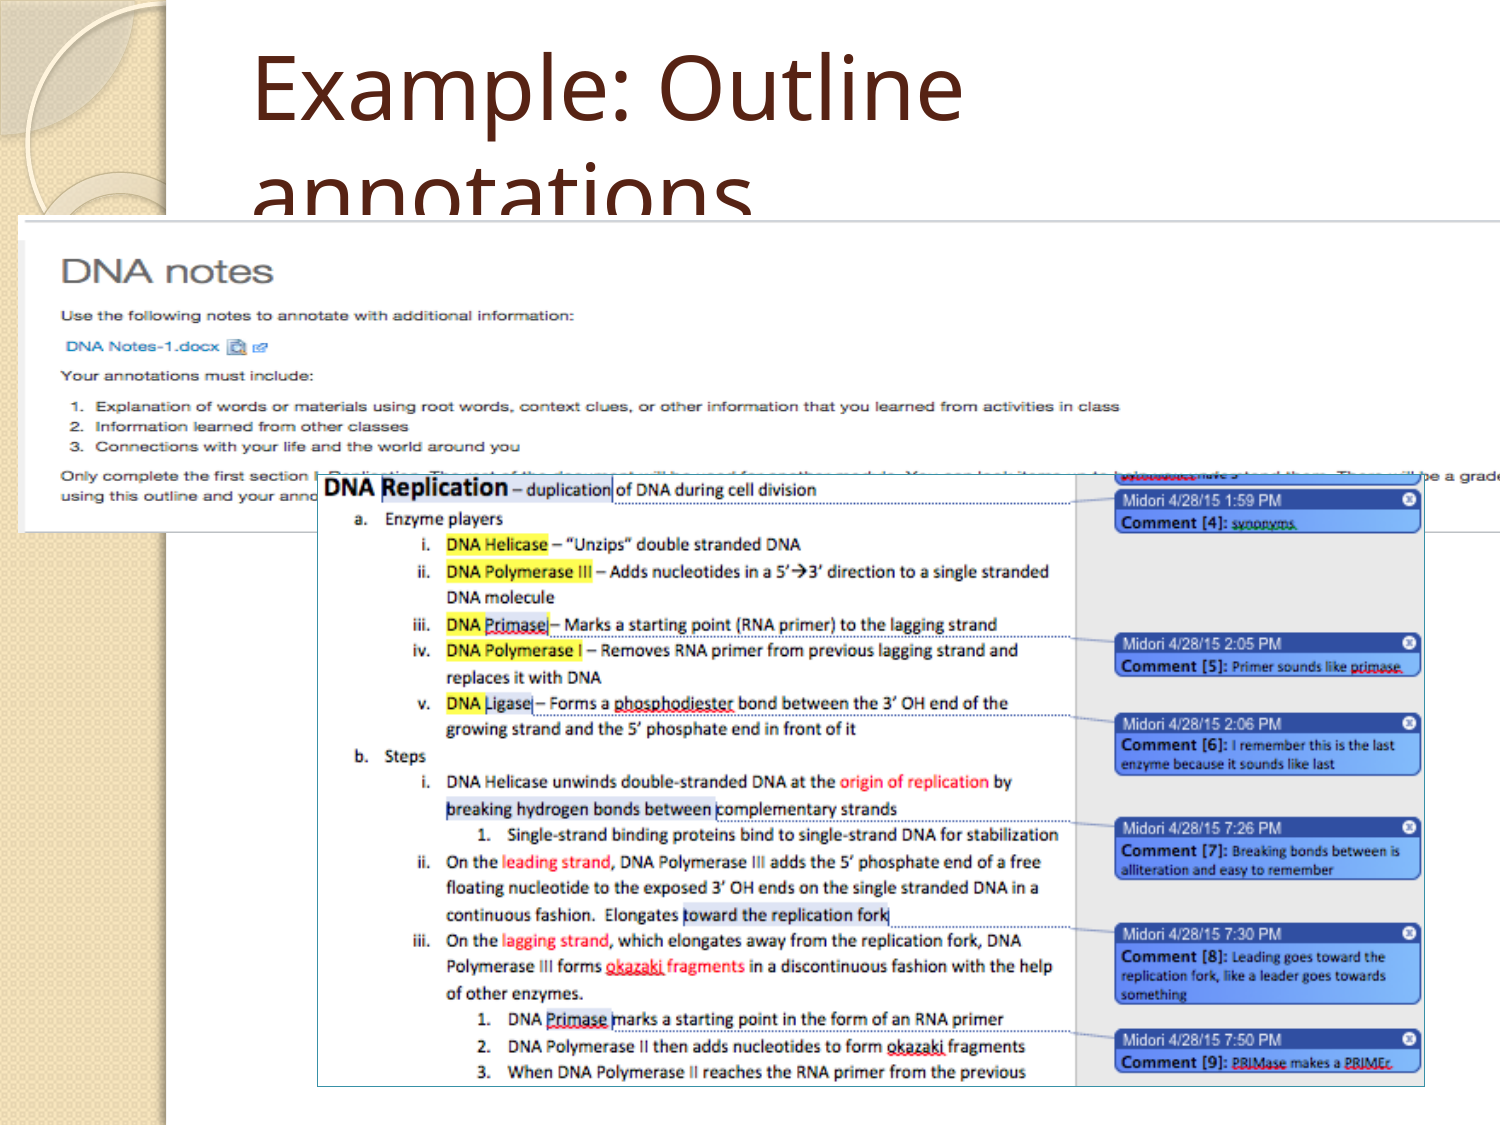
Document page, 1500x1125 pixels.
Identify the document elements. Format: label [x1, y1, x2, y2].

picture [316, 474, 1425, 1087]
list [0, 44, 1500, 819]
